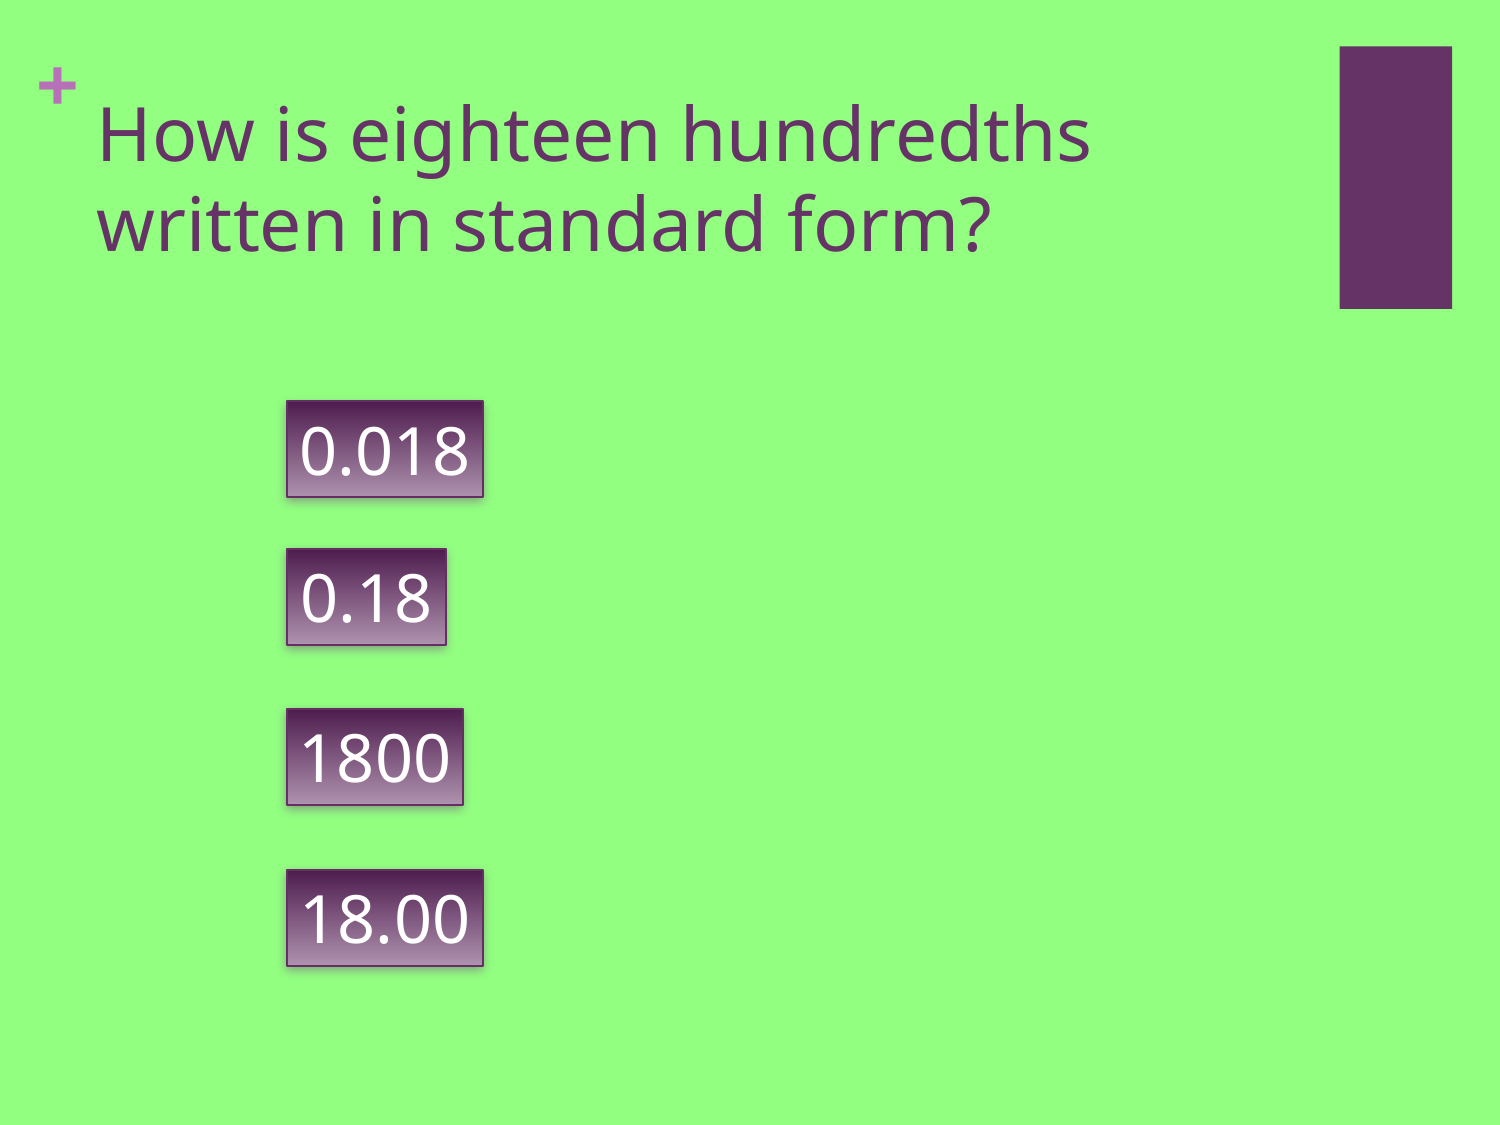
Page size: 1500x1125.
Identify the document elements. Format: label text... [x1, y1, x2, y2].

text_box 0.18 [285, 548, 448, 644]
text_box 1800 [283, 708, 467, 804]
title How is eighteen hundredths written in standard form? [81, 79, 1322, 263]
text_box 18.00 [284, 869, 486, 965]
text_box 0.018 [284, 401, 486, 497]
